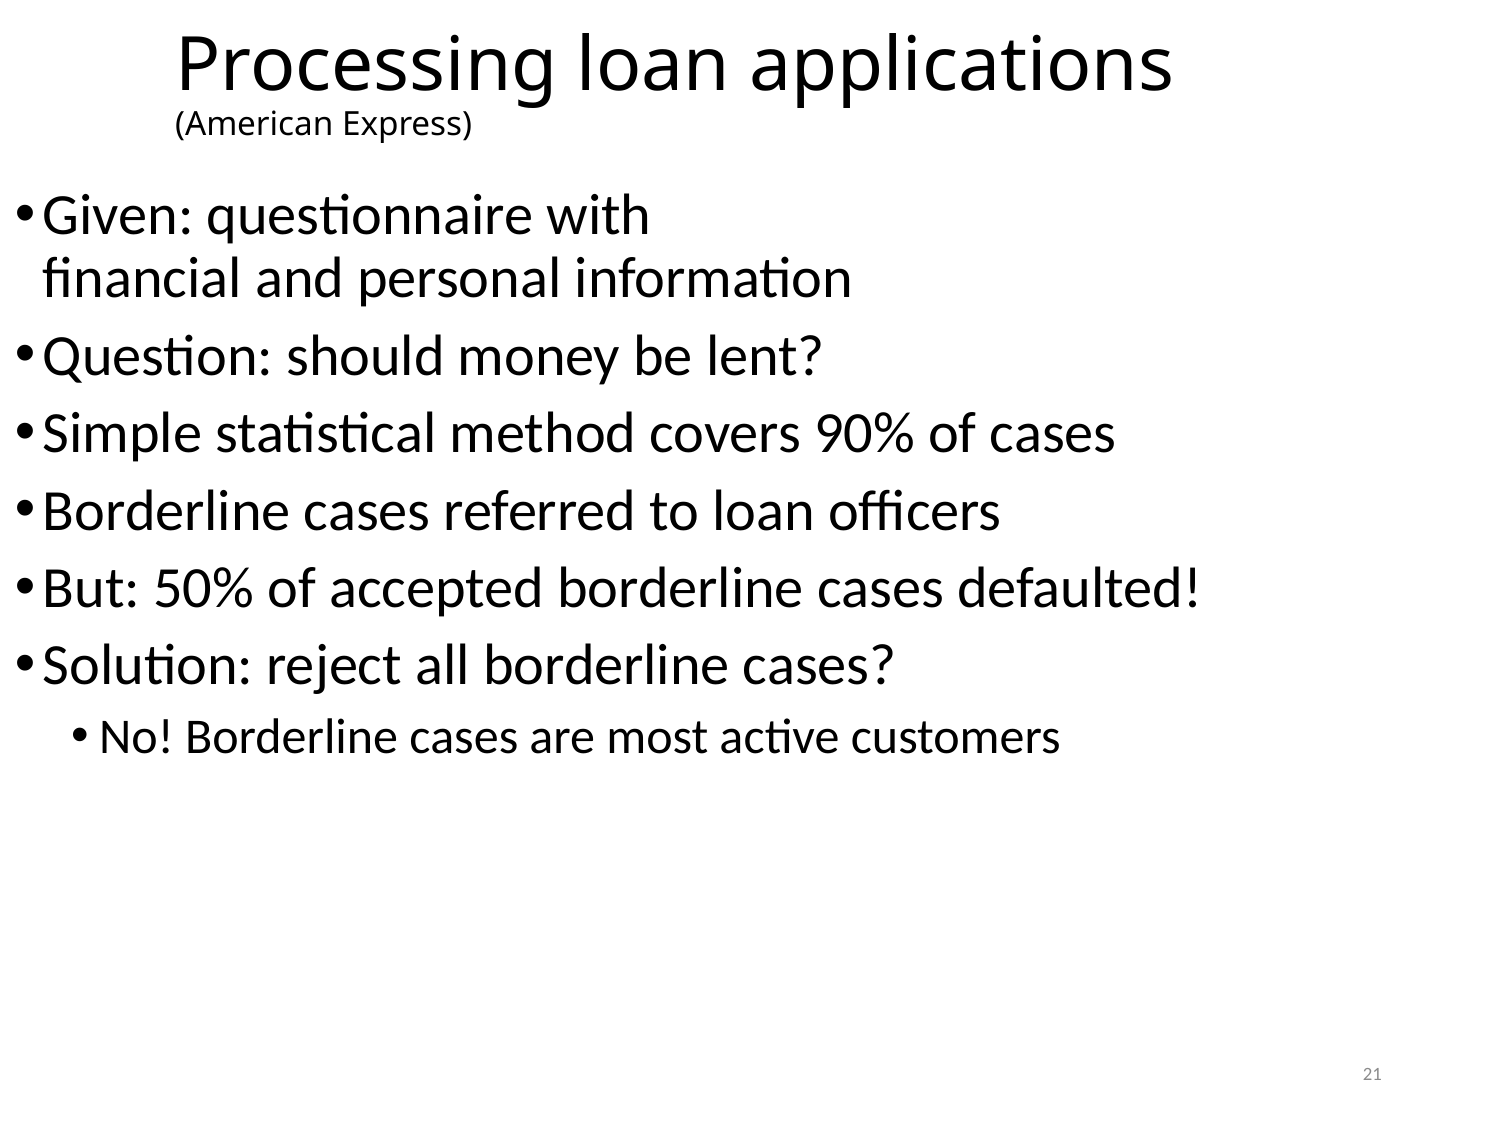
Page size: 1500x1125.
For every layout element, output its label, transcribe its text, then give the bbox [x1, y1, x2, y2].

slide_number 21 [1059, 1042, 1397, 1103]
list Given: questionnaire with financial and personal information Question: should money be lent? Simple statistical method covers 90% of cases Borderline cases referred to loan officers But: 50% of accepted borderline cases defaulted! Solution: reject all borderline cases? No! Borderline cases are most active customers [0, 177, 1350, 830]
title Processing loan applications (American Express) [160, 18, 1352, 136]
